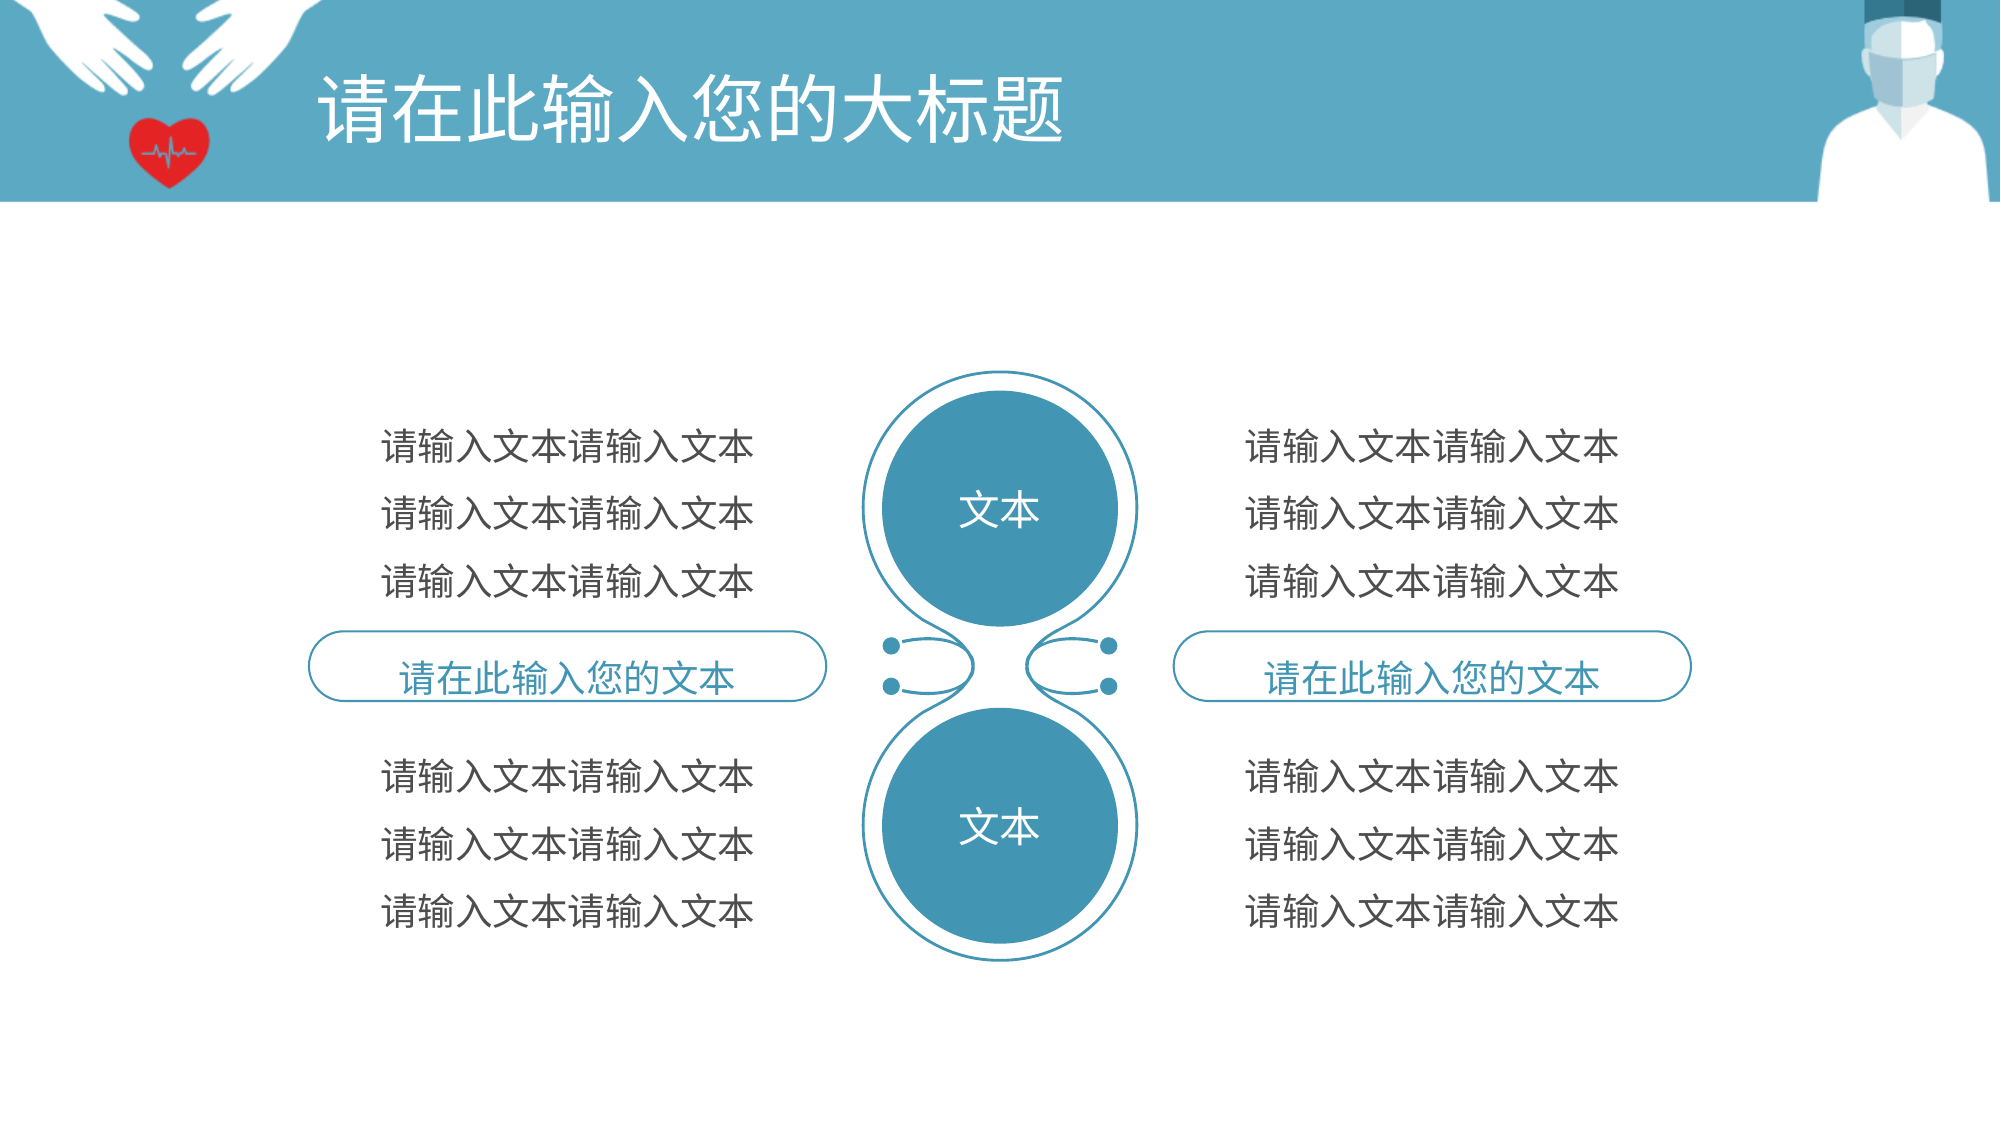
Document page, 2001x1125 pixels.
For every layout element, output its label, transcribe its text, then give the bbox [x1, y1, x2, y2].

text_box 请在此输入您的文本 [307, 630, 828, 703]
text_box 请在此输入您的文本 [1172, 630, 1693, 703]
picture [0, 0, 2000, 1125]
text_box 文本 [881, 389, 1120, 628]
text_box 请输入文本请输入文本请输入文本请输入文本请输入文本请输入文本 [359, 720, 776, 944]
text_box [860, 369, 1140, 963]
text_box 文本 [881, 706, 1120, 945]
title 请在此输入您的大标题 [300, 44, 1771, 184]
text_box 请输入文本请输入文本请输入文本请输入文本请输入文本请输入文本 [359, 390, 776, 613]
text_box 请输入文本请输入文本请输入文本请输入文本请输入文本请输入文本 [1224, 720, 1641, 944]
text_box 请输入文本请输入文本请输入文本请输入文本请输入文本请输入文本 [1224, 390, 1641, 613]
